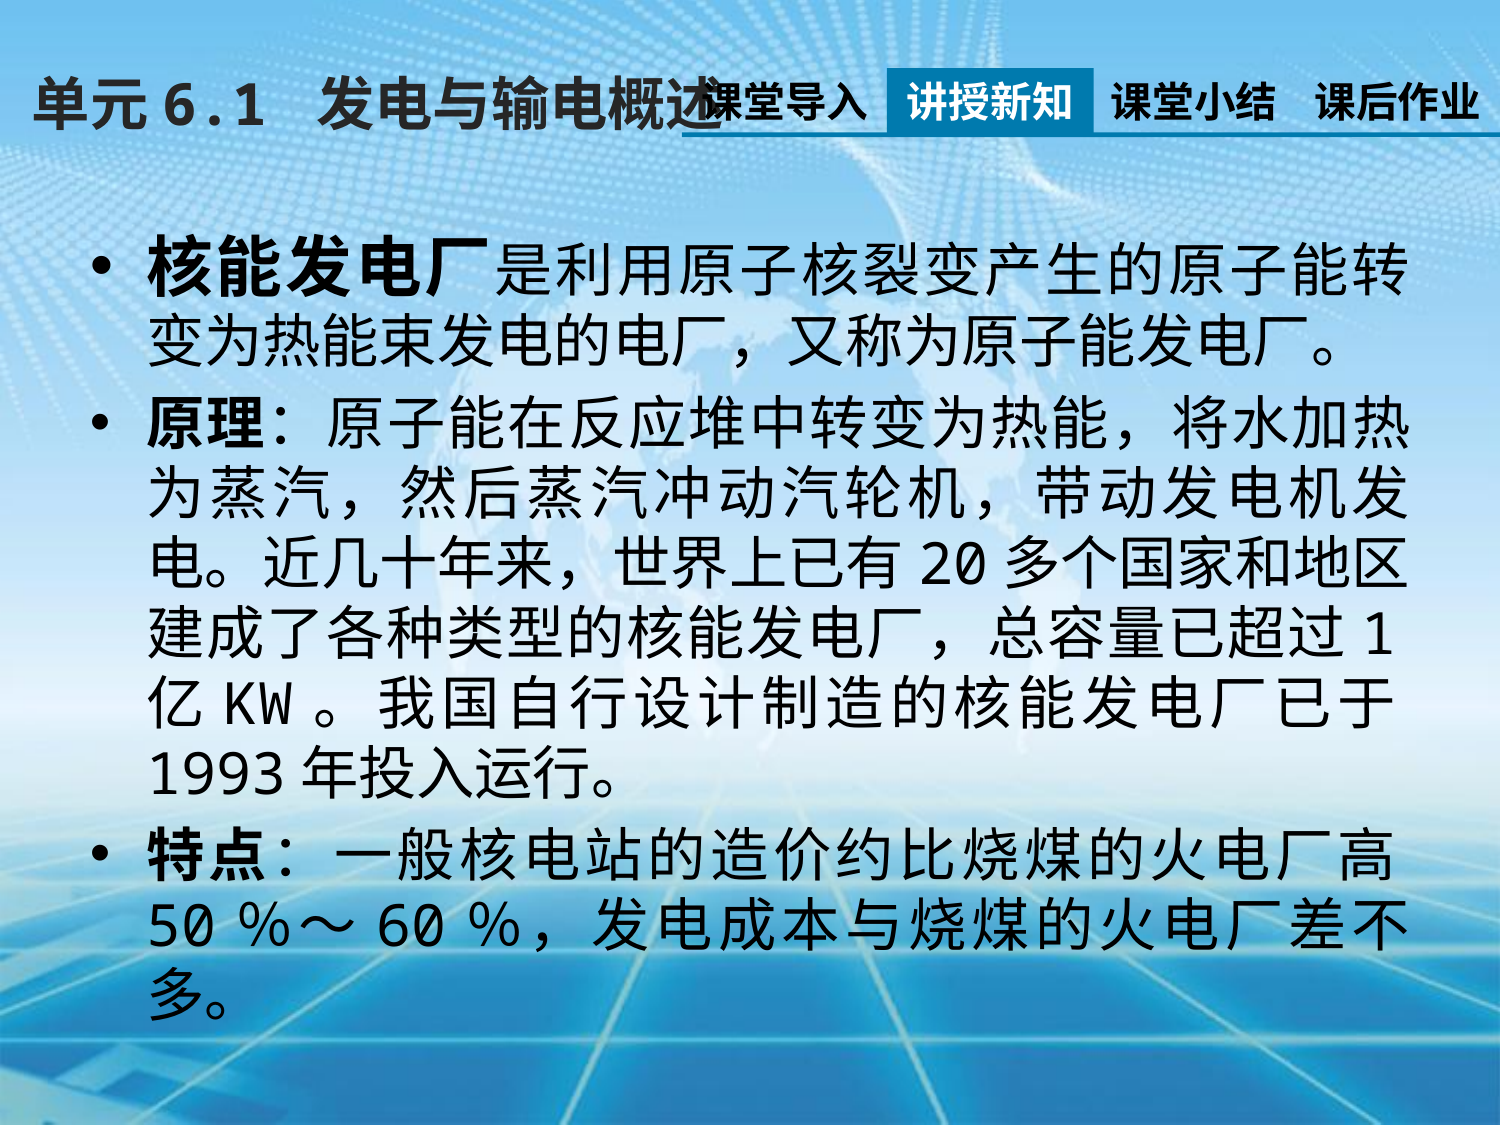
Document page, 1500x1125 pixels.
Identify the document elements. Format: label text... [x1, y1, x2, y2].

text_box 核能发电厂是利用原子核裂变产生的原子能转变为热能束发电的电厂，又称为原子能发电厂。 原理：原子能在反应堆中转变为热能，将水加热为蒸汽，然后蒸汽冲动汽轮机，带动发电机发电。近几十年来，世界上已有20多个国家和地区建成了各种类型的核能发电厂，总容量已超过1亿KW。我国自行设计制造的核能发电厂已于1993年投入运行。 特点：一般核电站的造价约比烧煤的火电厂高50％～60％，发电成本与烧煤的火电厂差不多。 [75, 217, 1425, 785]
picture [0, 0, 1500, 1125]
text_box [16, 59, 1500, 145]
